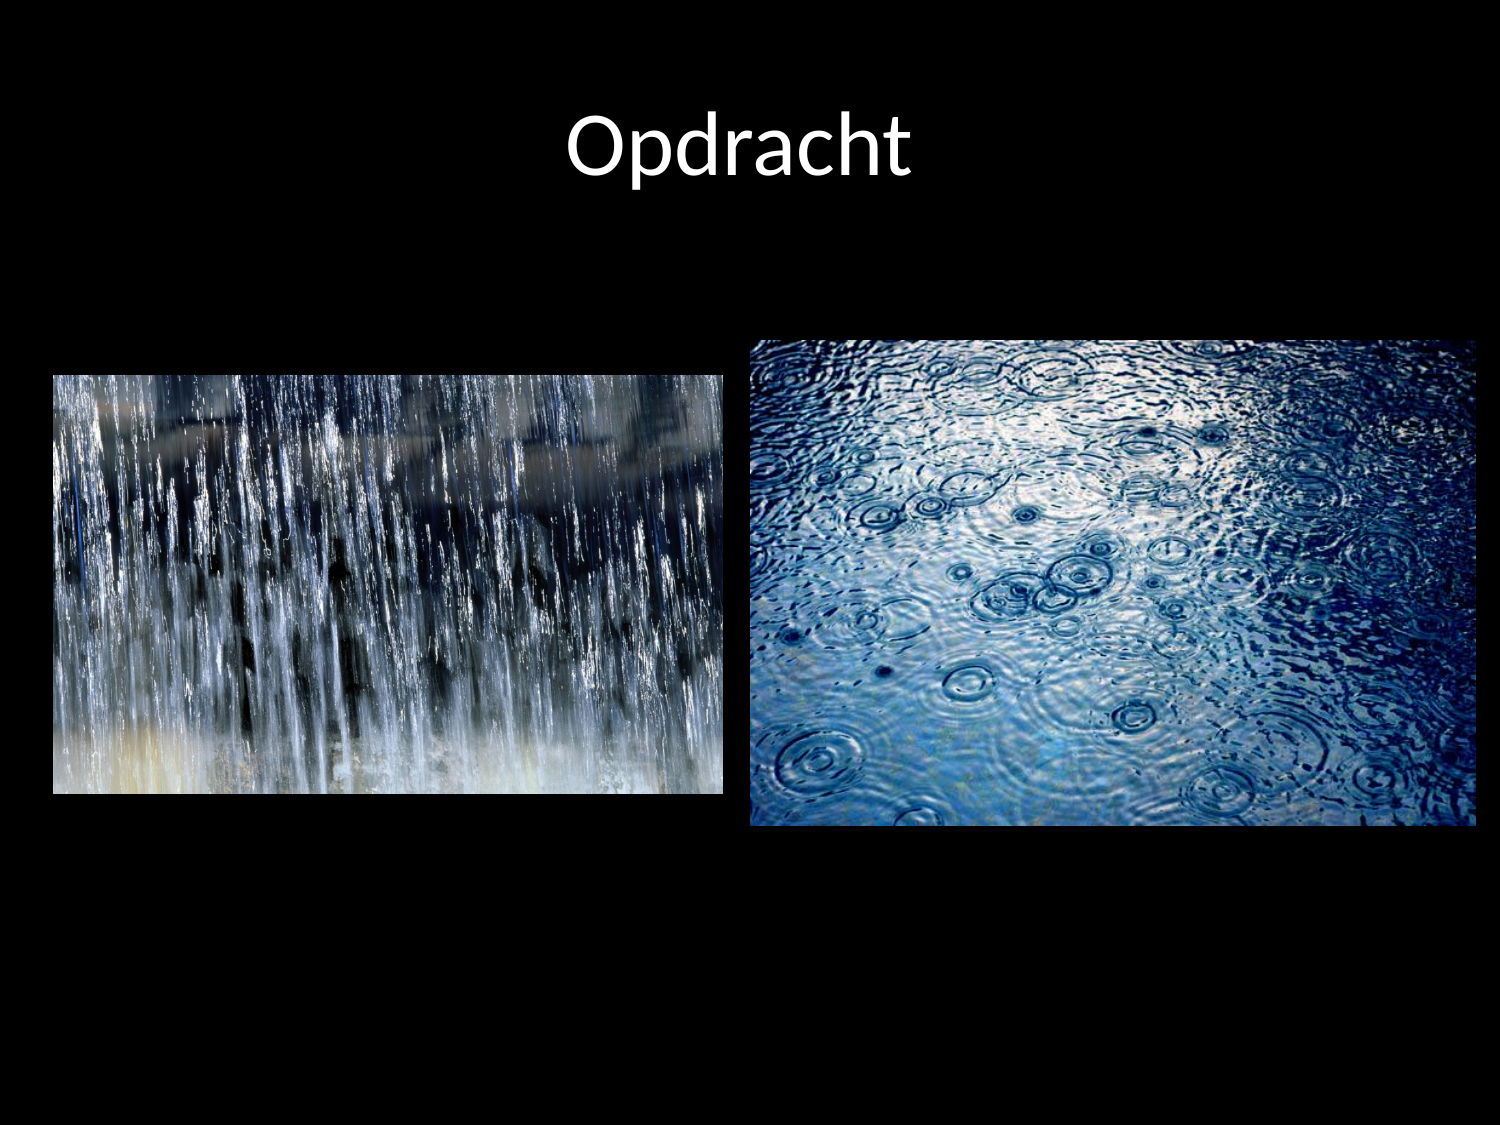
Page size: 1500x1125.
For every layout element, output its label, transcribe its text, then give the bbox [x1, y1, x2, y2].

picture [749, 340, 1476, 826]
picture [52, 375, 723, 794]
title Opdracht [75, 45, 1425, 233]
